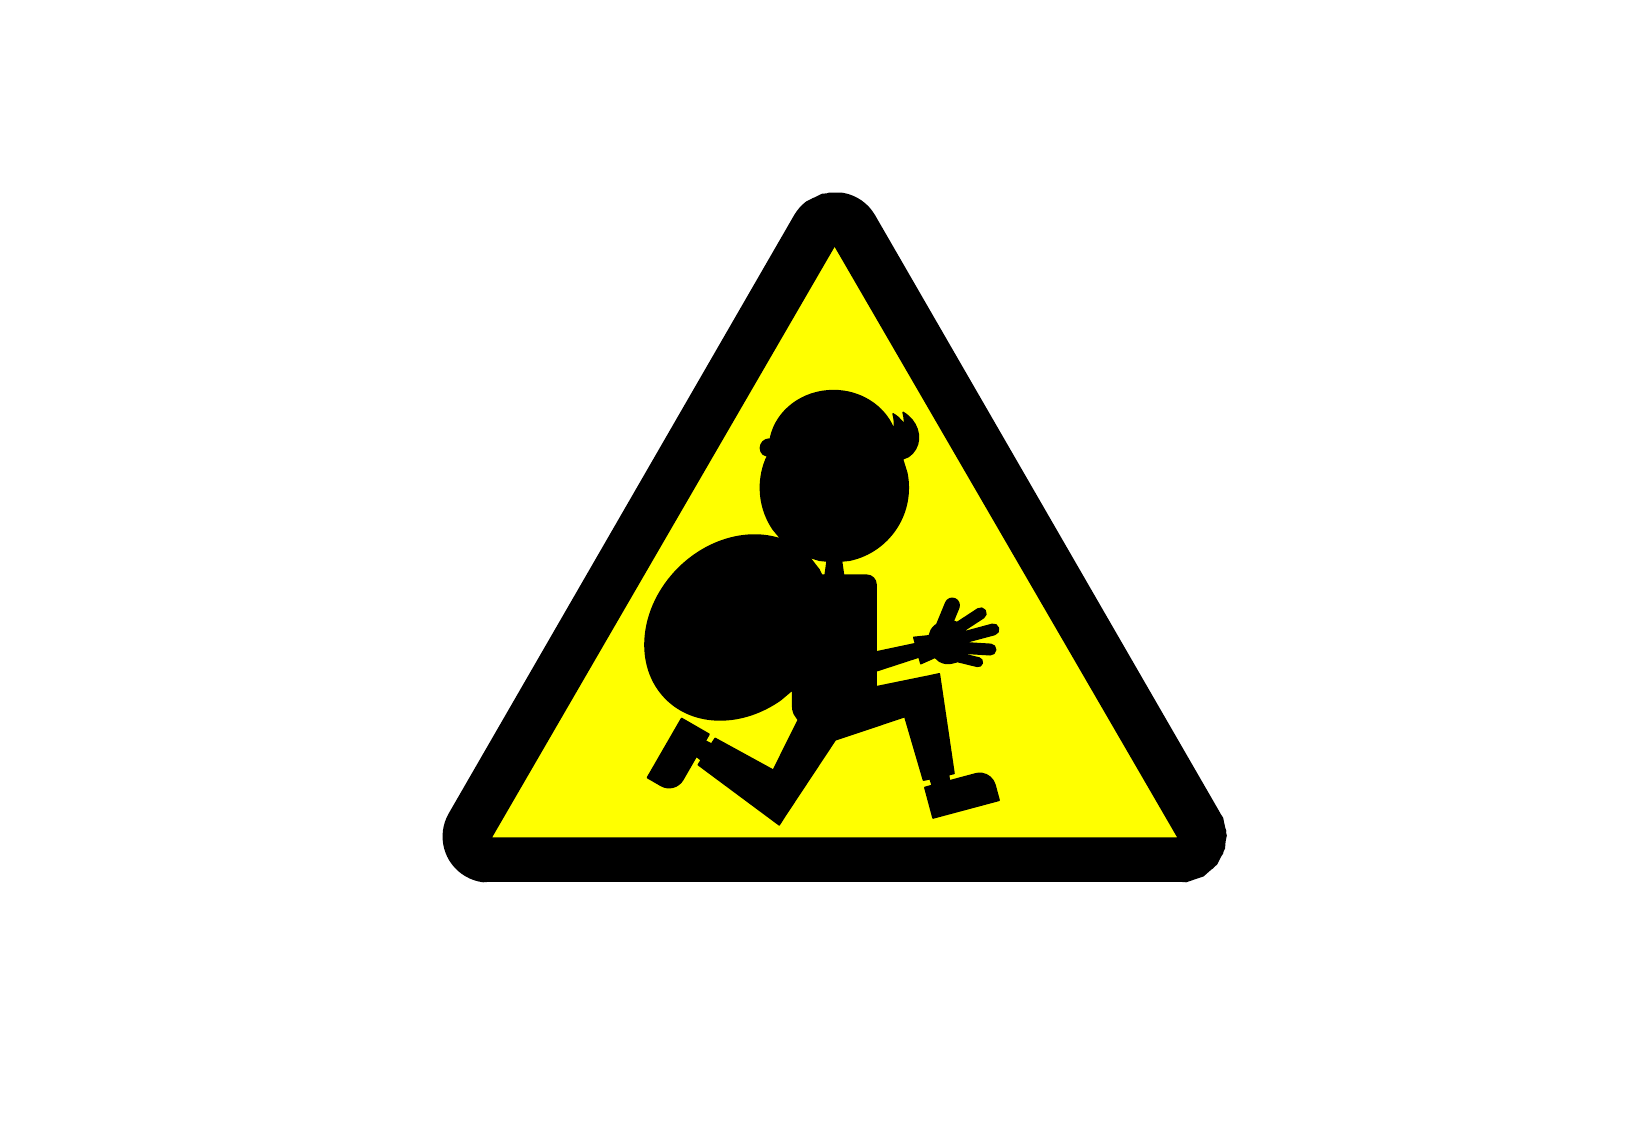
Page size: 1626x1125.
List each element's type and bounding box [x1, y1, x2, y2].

text_box [443, 193, 1227, 882]
